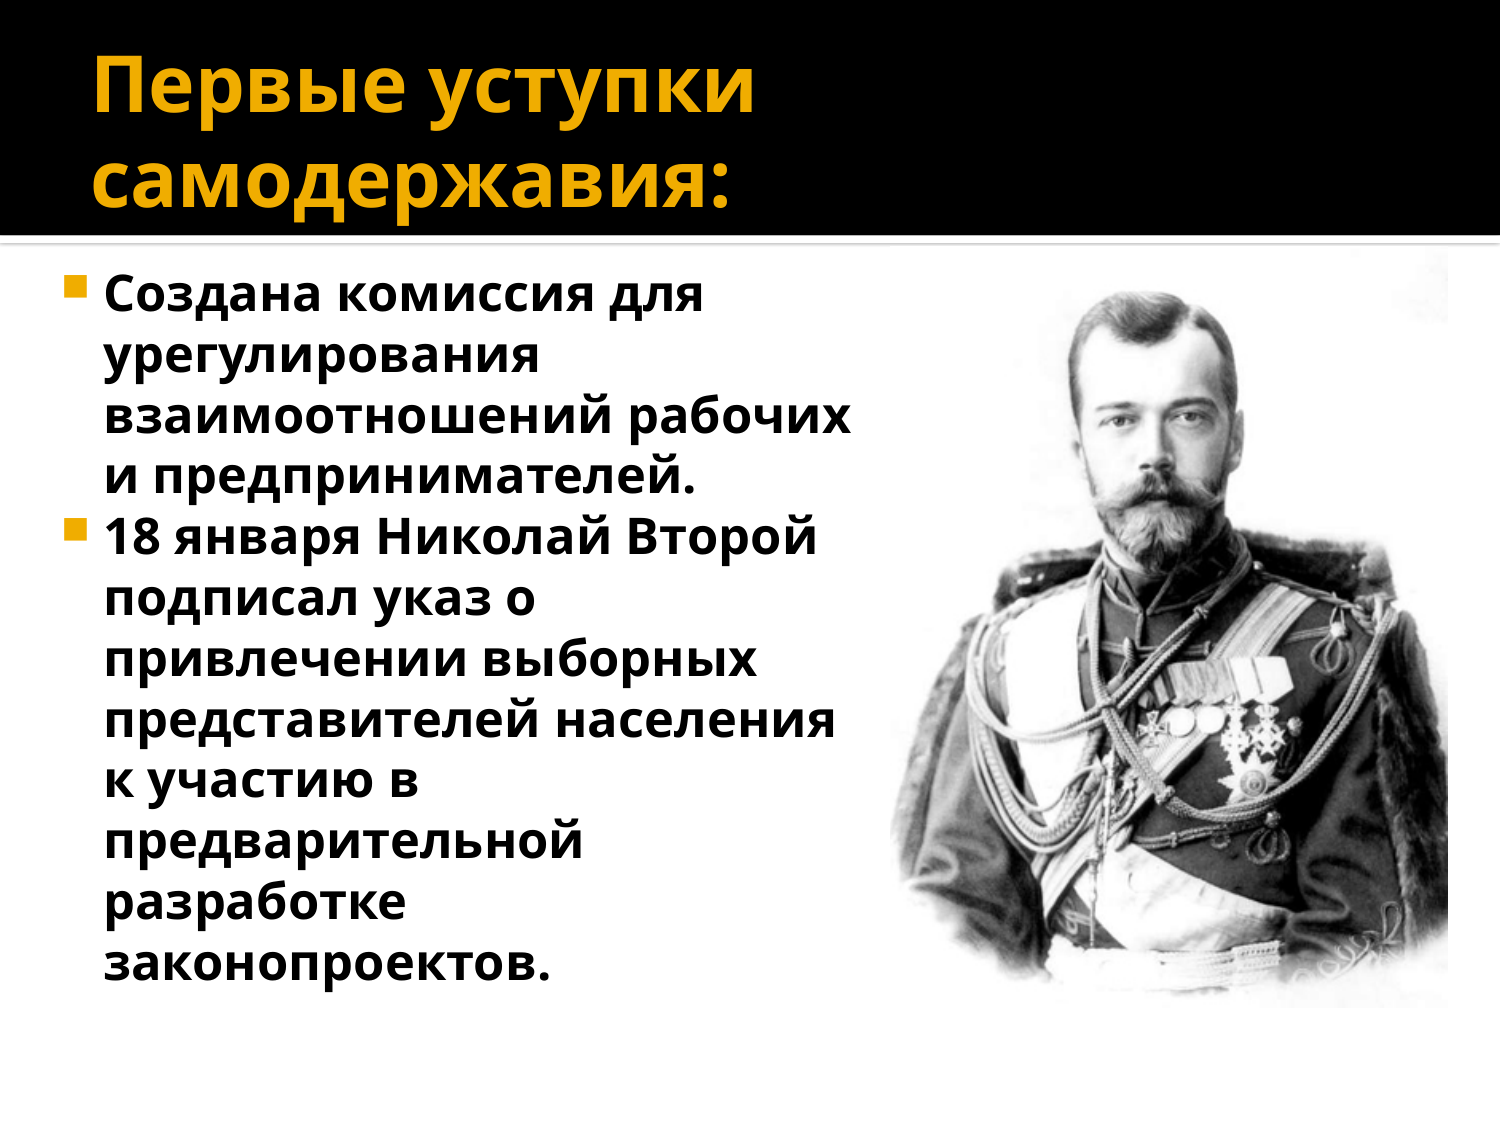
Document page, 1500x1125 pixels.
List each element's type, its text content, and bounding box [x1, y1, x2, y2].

list Создана комиссия для урегулирования взаимоотношений рабочих и предпринимателей. 18 января Николай Второй подписал указ о привлечении выборных представителей населения к участию в предварительной разработке законопроектов. [35, 246, 868, 1050]
picture [890, 246, 1448, 1008]
title Первые уступки самодержавия: [75, 25, 1425, 231]
